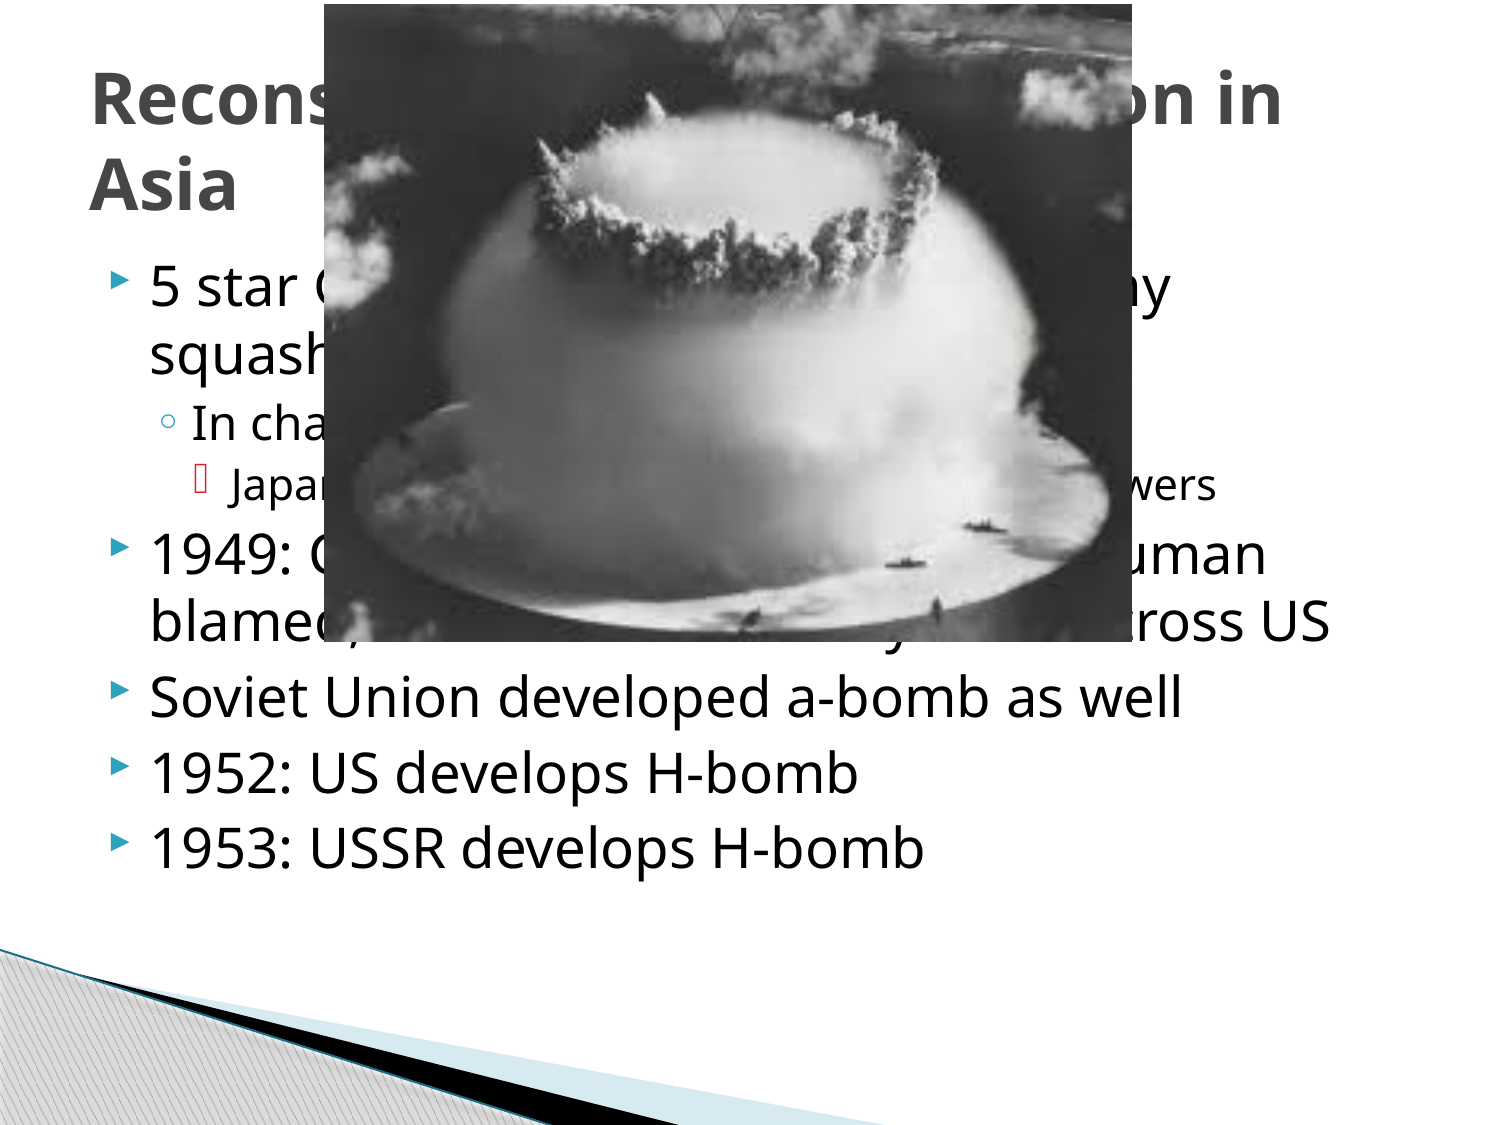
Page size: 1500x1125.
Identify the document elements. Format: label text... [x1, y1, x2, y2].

title Reconstruction and Revolution in Asia [75, 45, 318, 233]
title Reconstruction and Revolution in Asia [1137, 45, 1425, 233]
picture [324, 4, 1132, 643]
list 5 star General MacArthur (Bonus Army squasher) In charge of reconstruction of Japan Japan becomes one of leading industrial powers 1949: China becomes Communist, Truman blamed, anti-Communism hysteria across US Soviet Union developed a-bomb as well 1952: US develops H-bomb 1953: USSR develops H-bomb [75, 243, 1425, 986]
